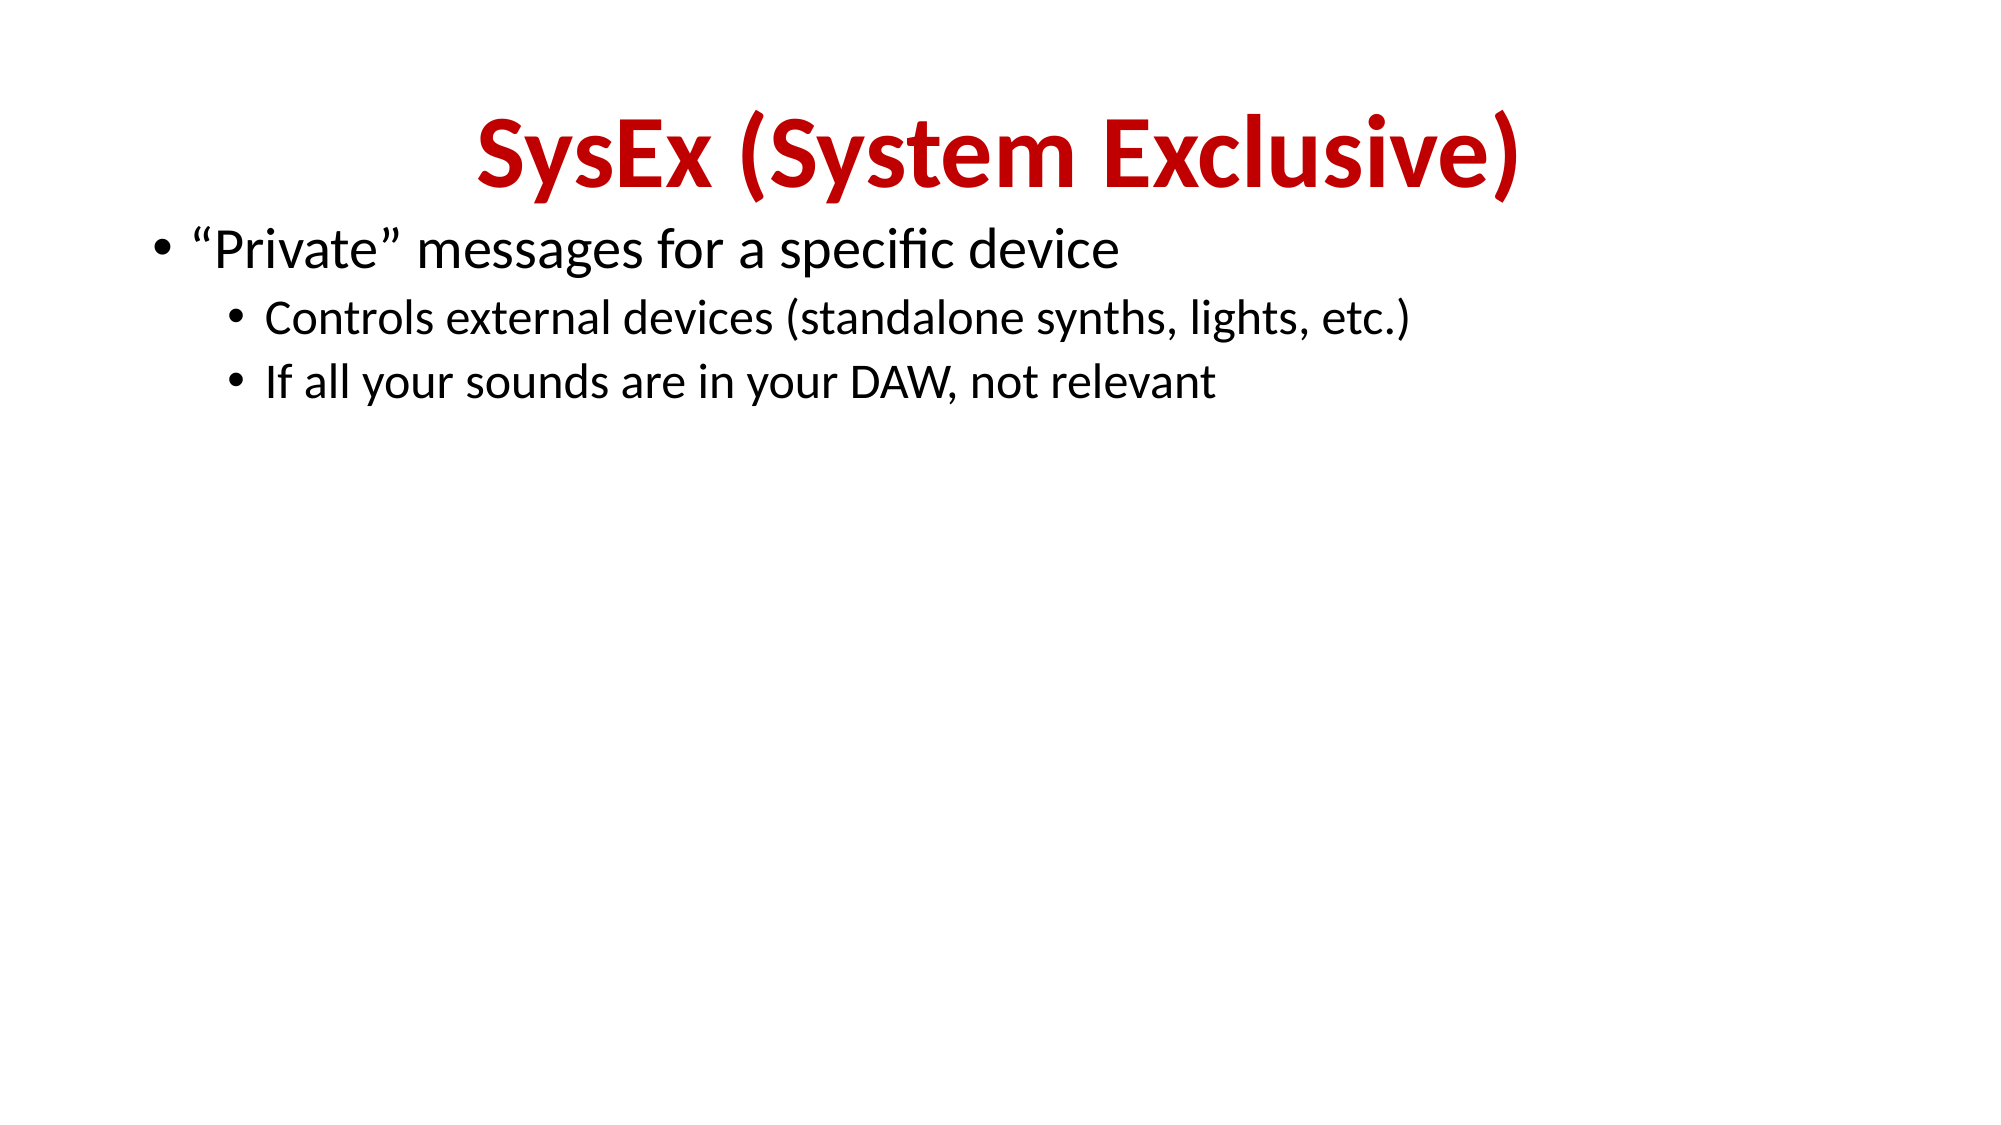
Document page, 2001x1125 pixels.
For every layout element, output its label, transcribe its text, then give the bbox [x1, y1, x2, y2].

title SysEx (System Exclusive) [137, 59, 1863, 210]
list “Private” messages for a specific device Controls external devices (standalone synths, lights, etc.) If all your sounds are in your DAW, not relevant [137, 210, 1863, 1066]
